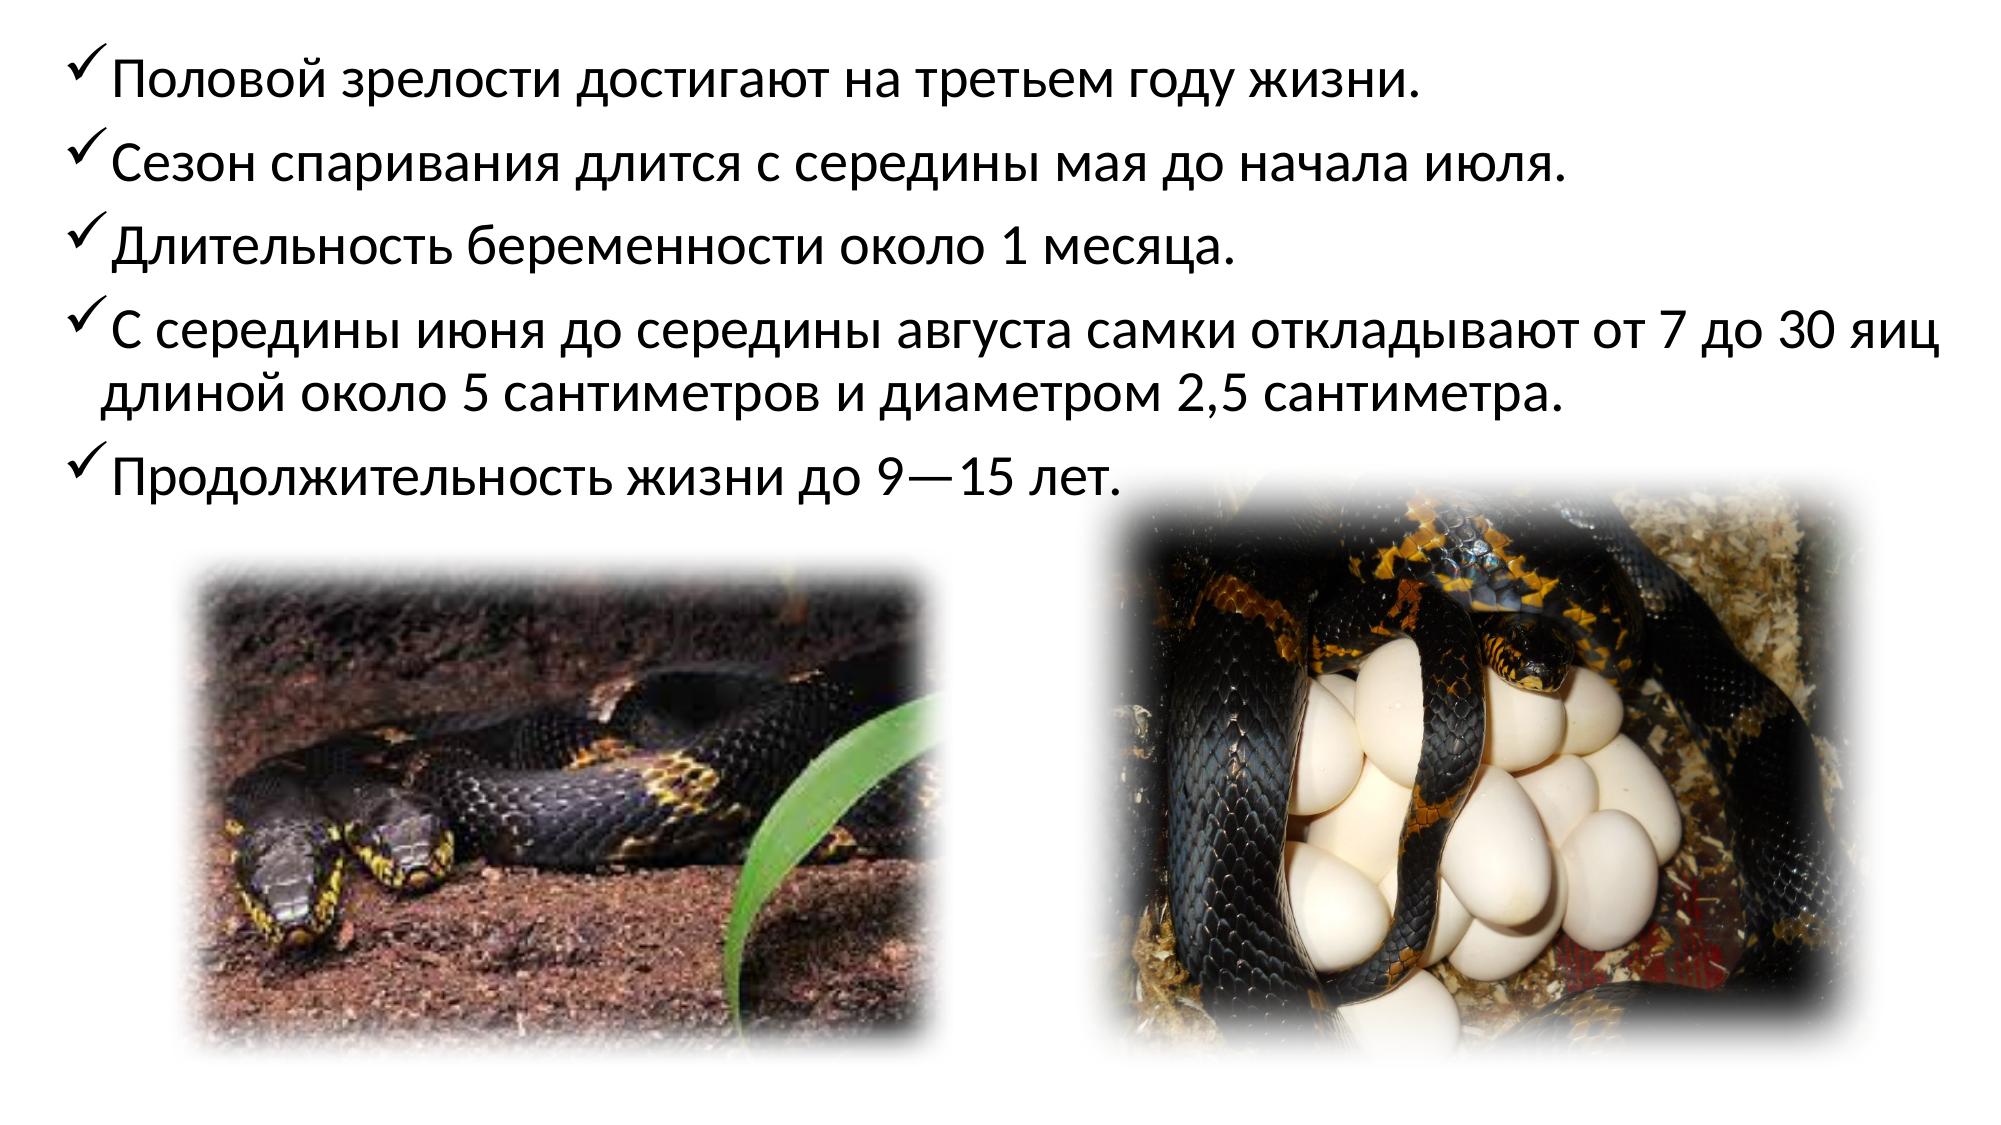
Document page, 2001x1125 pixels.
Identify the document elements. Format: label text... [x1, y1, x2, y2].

picture [167, 546, 955, 1068]
list Половой зрелости достигают на третьем году жизни. Сезон спаривания длится с середины мая до начала июля. Длительность беременности около 1 месяца. С середины июня до середины августа самки откладывают от 7 до 30 яиц длиной около 5 сантиметров и диаметром 2,5 сантиметра. Продолжительность жизни до 9—15 лет. [48, 39, 1963, 695]
picture [1074, 462, 1885, 1070]
